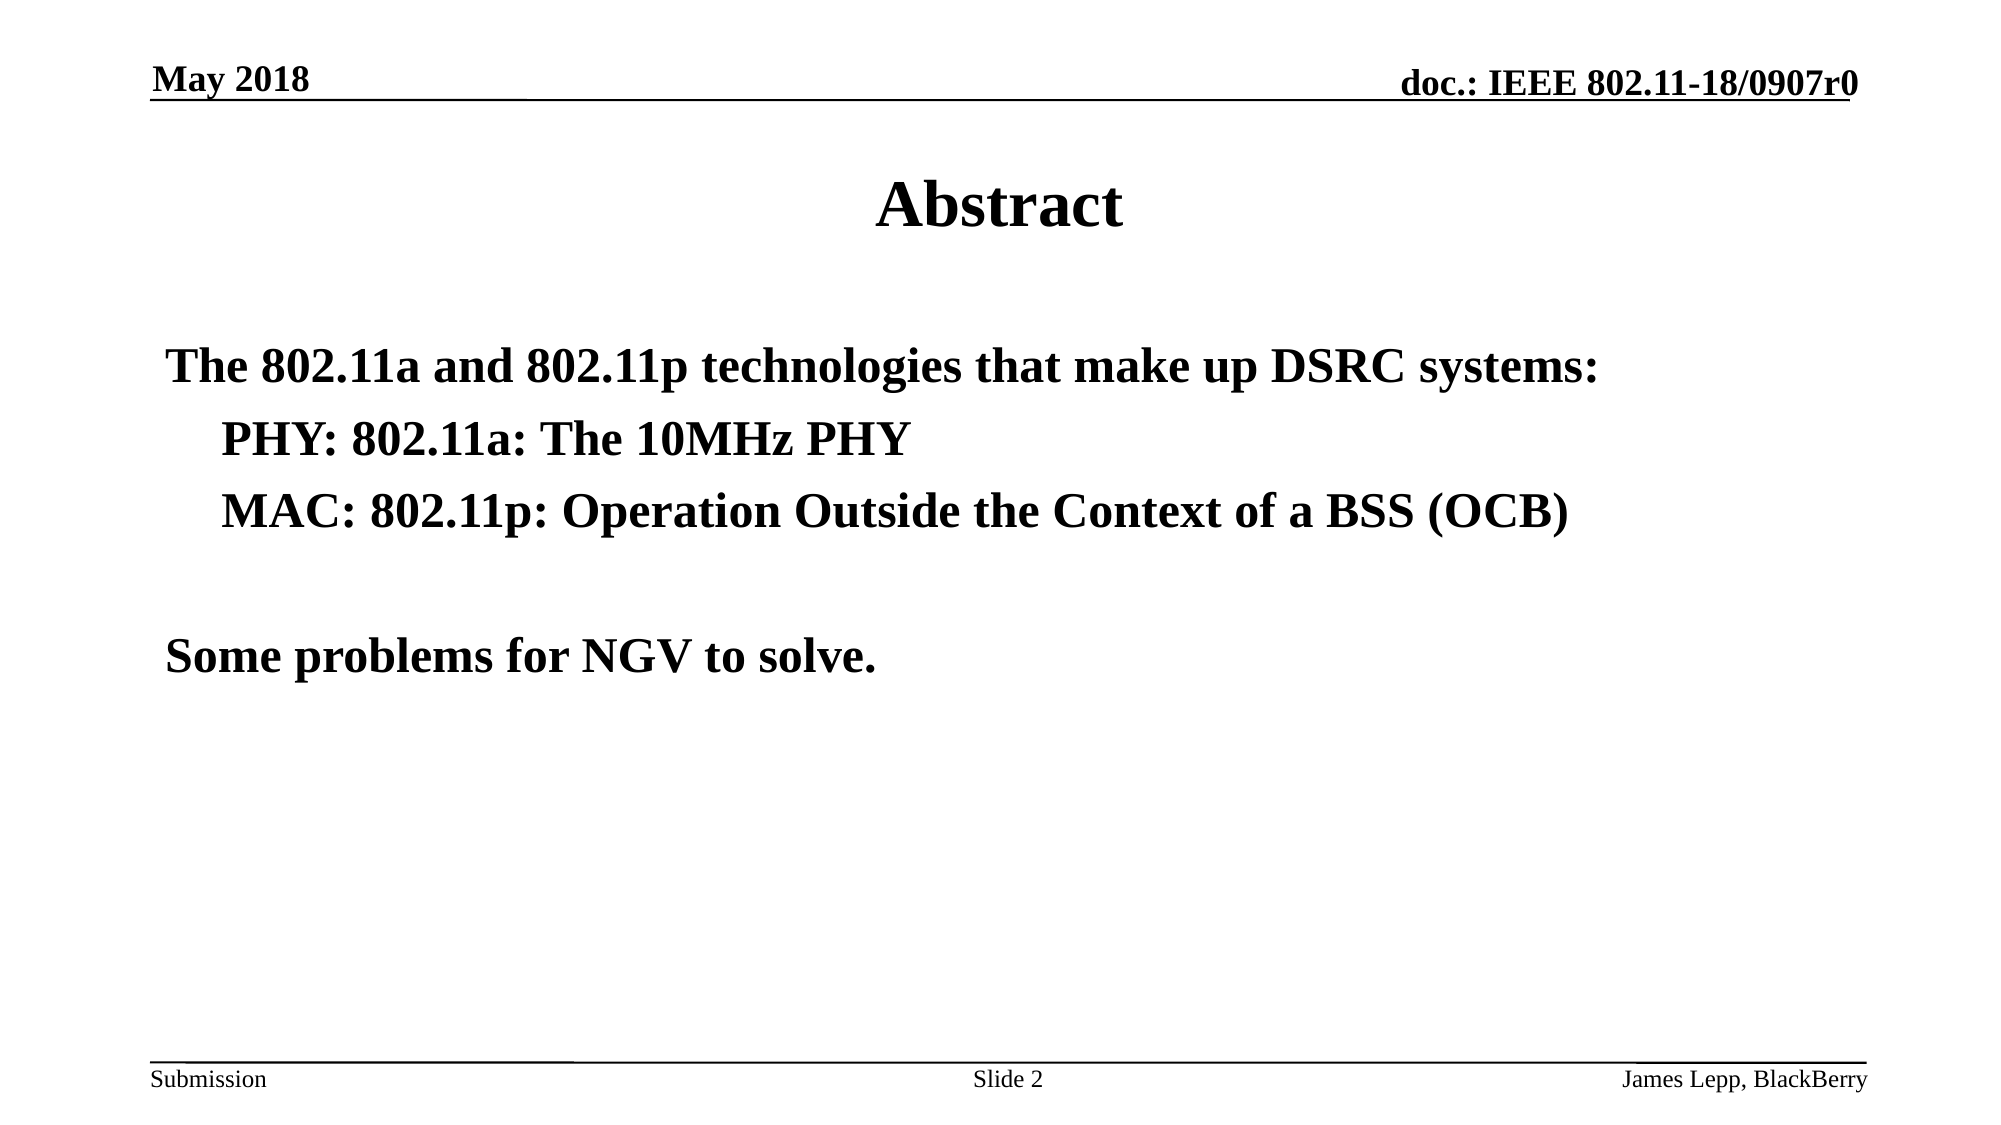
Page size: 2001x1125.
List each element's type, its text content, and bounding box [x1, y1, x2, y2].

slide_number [152, 54, 563, 100]
list The 802.11a and 802.11p technologies that make up DSRC systems: PHY: 802.11a: The 10MHz PHY MAC: 802.11p: Operation Outside the Context of a BSS (OCB) Some problems for NGV to solve. [149, 324, 1850, 1000]
slide_number Slide 2 [950, 1061, 1067, 1123]
title Abstract [149, 112, 1850, 288]
footer James Lepp, BlackBerry [1171, 1061, 1869, 1093]
